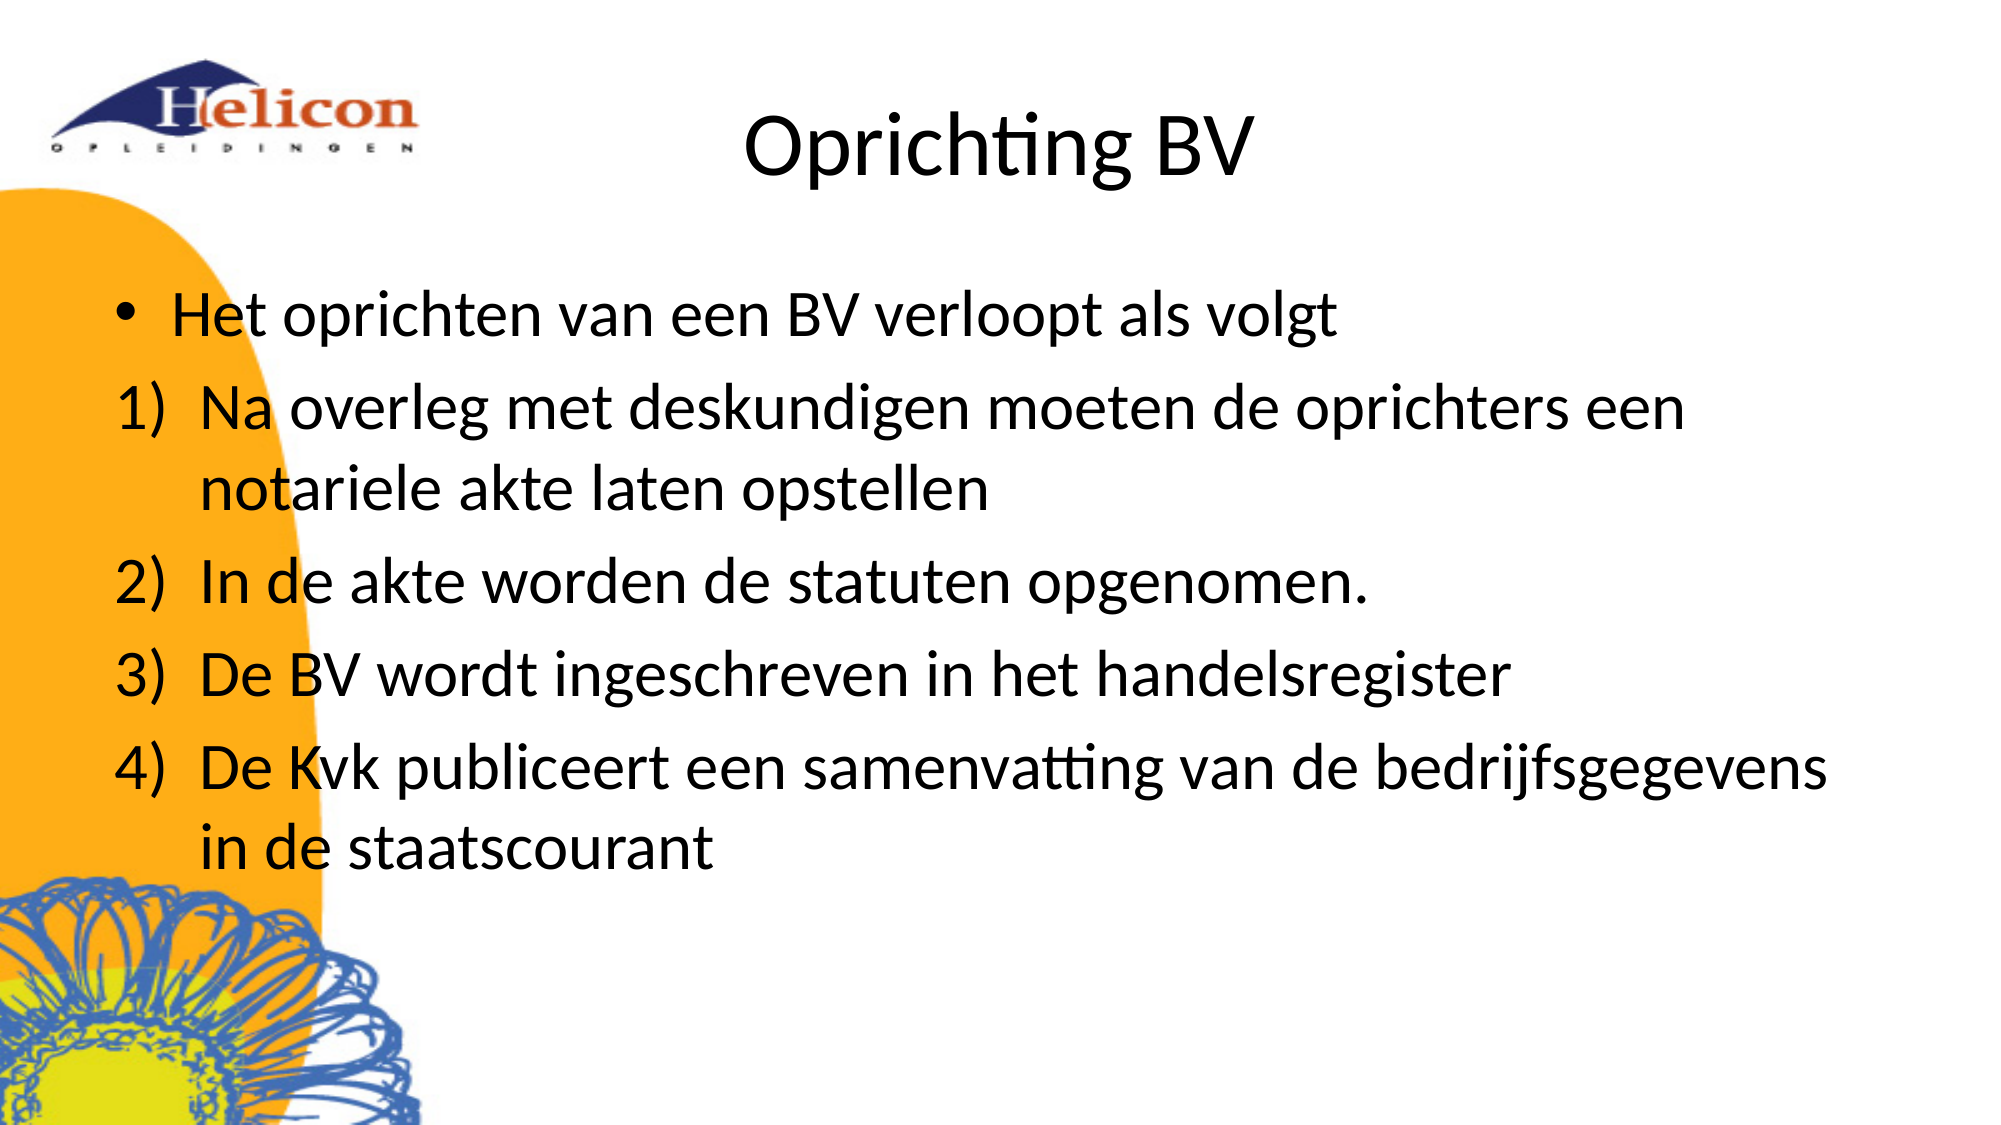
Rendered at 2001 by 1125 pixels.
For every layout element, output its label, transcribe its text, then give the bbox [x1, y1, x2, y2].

title Oprichting BV [99, 45, 1900, 233]
list Het oprichten van een BV verloopt als volgt Na overleg met deskundigen moeten de oprichters een notariele akte laten opstellen In de akte worden de statuten opgenomen. De BV wordt ingeschreven in het handelsregister De Kvk publiceert een samenvatting van de bedrijfsgegevens in de staatscourant [99, 262, 1900, 1005]
picture [0, 0, 2001, 1125]
